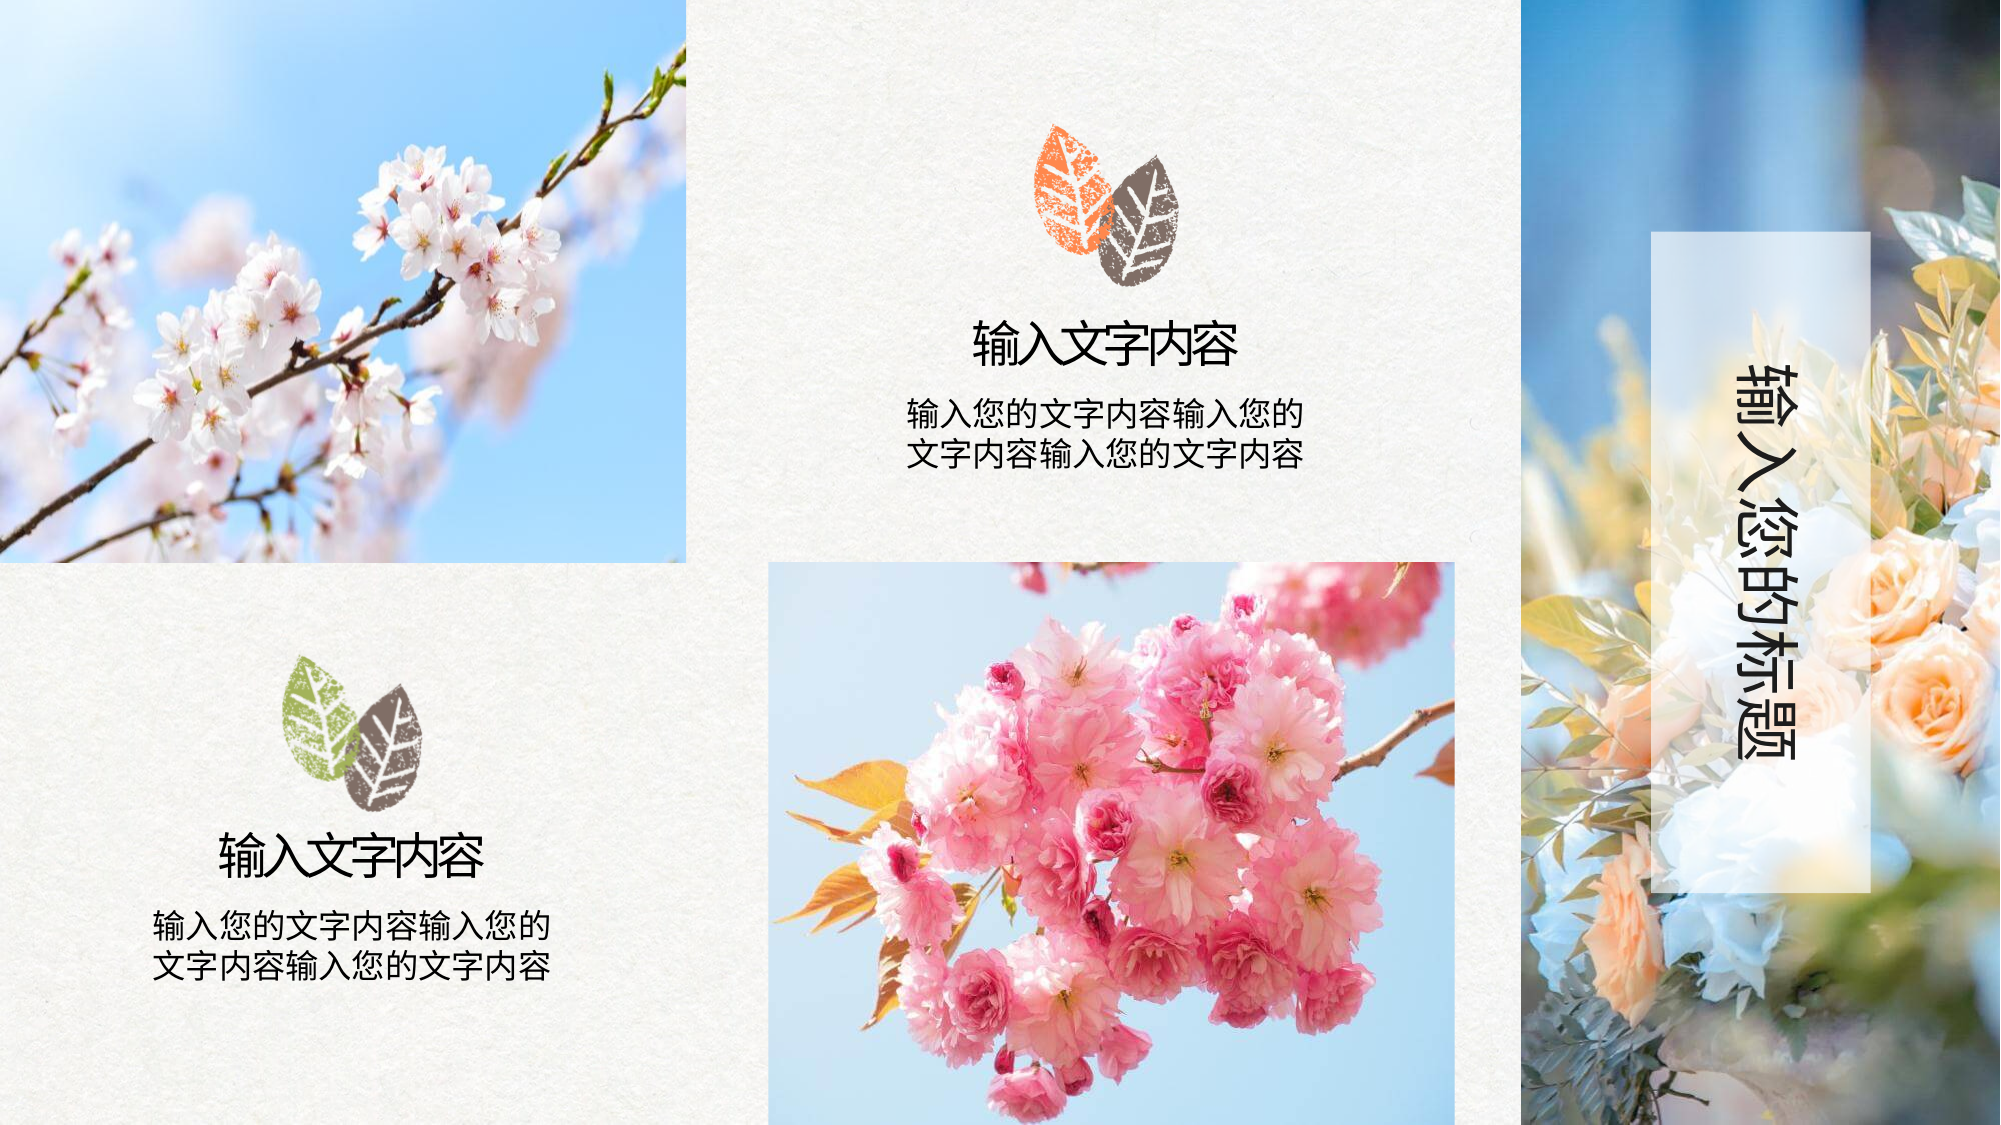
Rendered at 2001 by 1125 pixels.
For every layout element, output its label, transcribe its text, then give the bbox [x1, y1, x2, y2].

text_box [1650, 231, 1871, 894]
picture [0, 0, 2000, 1125]
text_box 输入文字内容 [946, 305, 1266, 381]
text_box 输入您的文字内容输入您的文字内容输入您的文字内容 [882, 385, 1330, 481]
text_box [767, 561, 1456, 1125]
text_box 输入您的文字内容输入您的文字内容输入您的文字内容 [128, 897, 576, 993]
text_box [0, 0, 687, 563]
text_box 输入文字内容 [192, 817, 512, 893]
